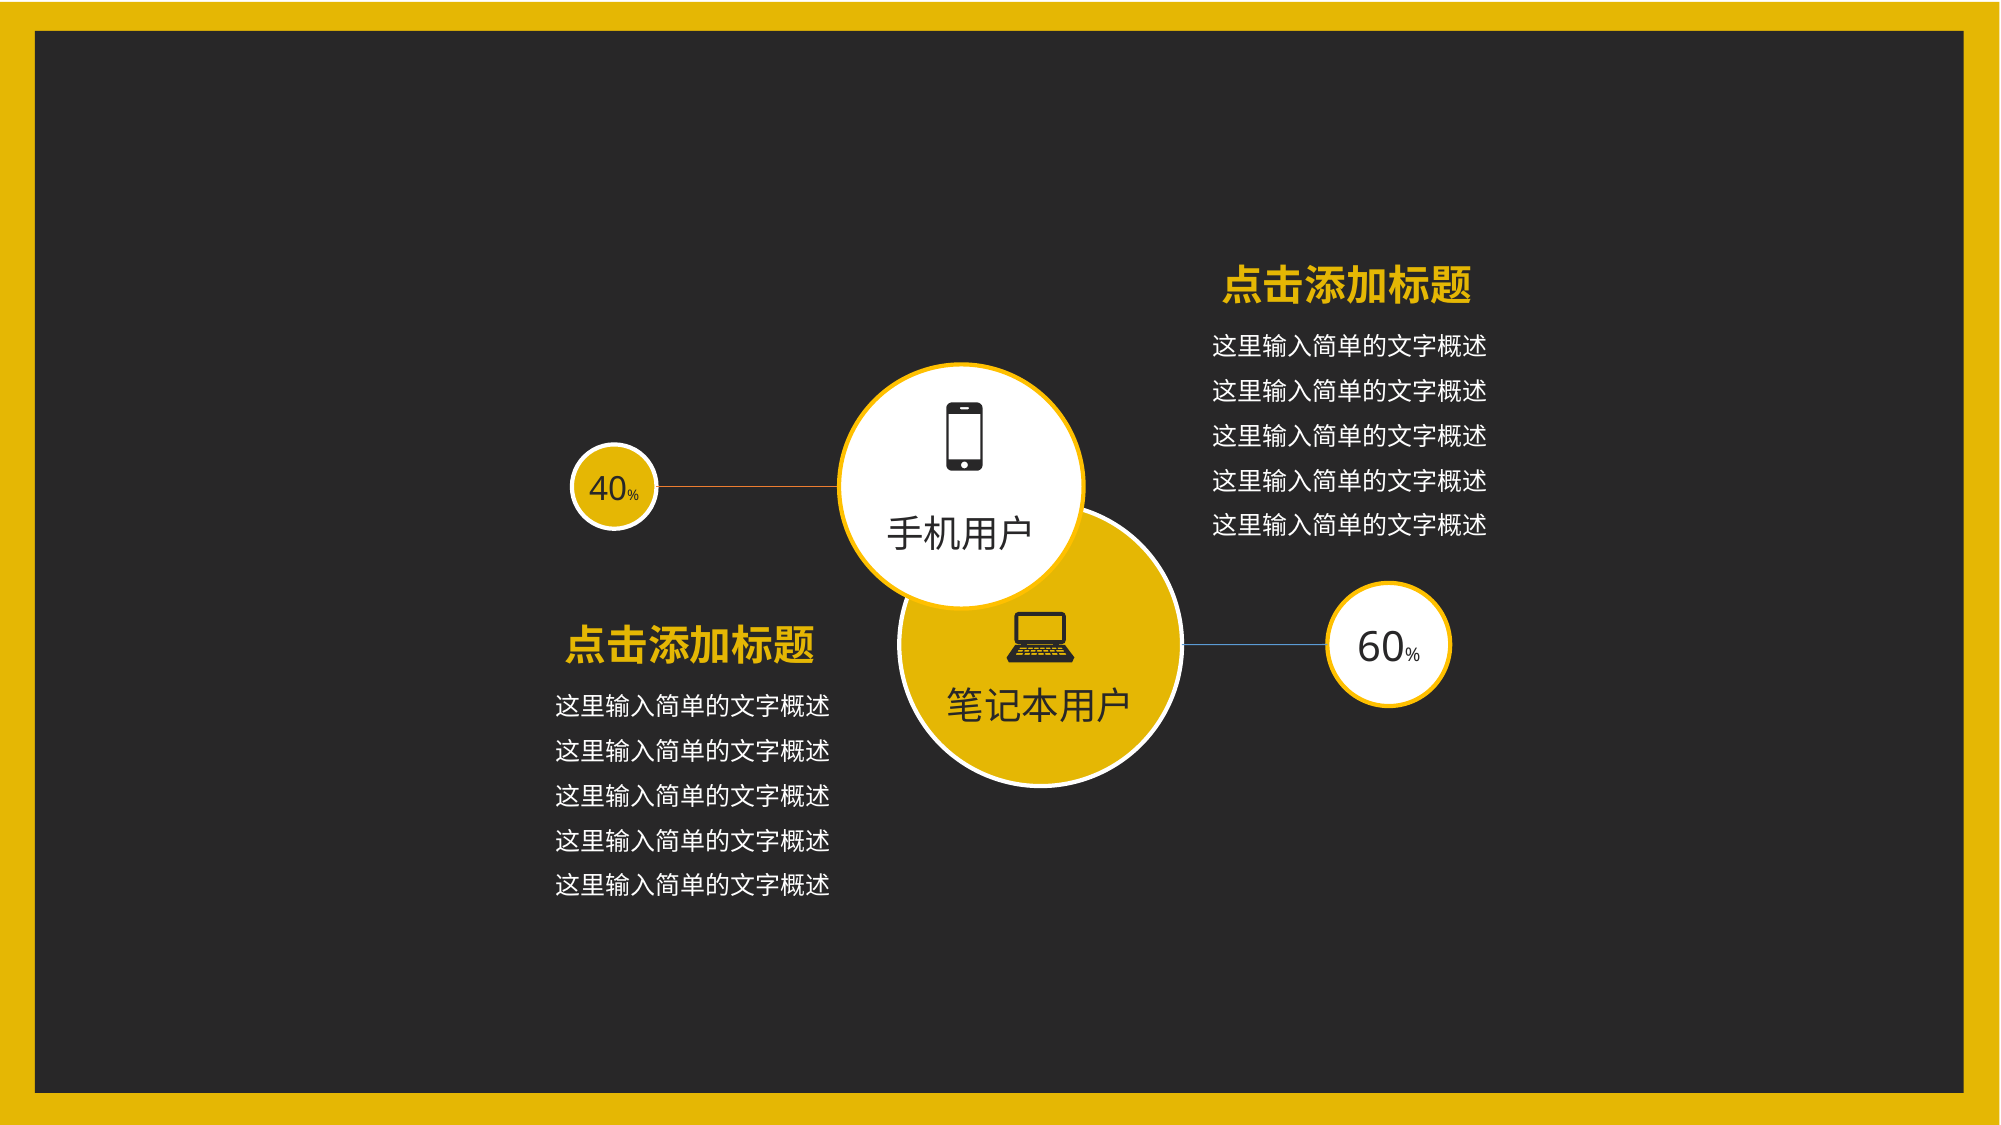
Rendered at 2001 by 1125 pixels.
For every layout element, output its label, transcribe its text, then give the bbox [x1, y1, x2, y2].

text_box 这里输入简单的文字概述 这里输入简单的文字概述 这里输入简单的文字概述 这里输入简单的文字概述 这里输入简单的文字概述 [1190, 308, 1503, 548]
text_box 60% [1326, 581, 1452, 708]
text_box 点击添加标题 [1205, 226, 1488, 317]
text_box [1006, 611, 1075, 663]
text_box 笔记本用户 [898, 508, 1184, 788]
text_box 40% [570, 443, 658, 530]
text_box 这里输入简单的文字概述 这里输入简单的文字概述 这里输入简单的文字概述 这里输入简单的文字概述 这里输入简单的文字概述 [534, 668, 846, 908]
text_box 手机用户 [838, 363, 1085, 610]
text_box 点击添加标题 [548, 586, 831, 677]
text_box [946, 402, 983, 471]
